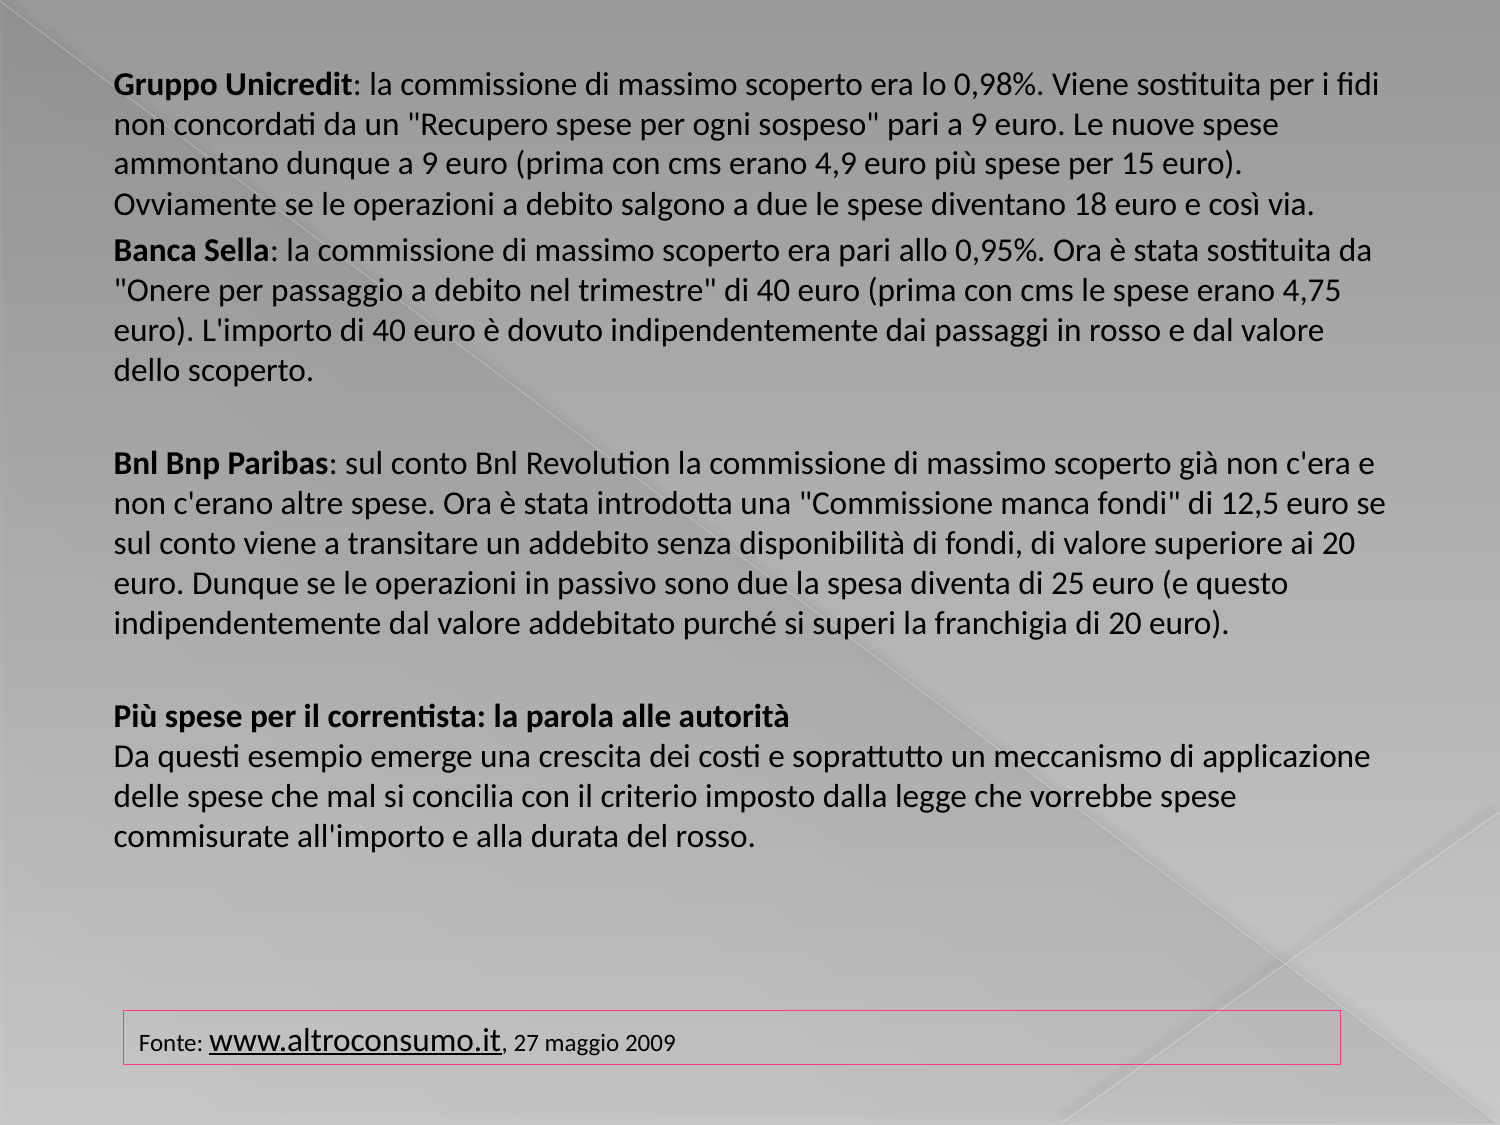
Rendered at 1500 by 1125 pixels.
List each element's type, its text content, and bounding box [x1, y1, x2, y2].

text_box Gruppo Unicredit: la commissione di massimo scoperto era lo 0,98%. Viene sostituita per i fidi non concordati da un "Recupero spese per ogni sospeso" pari a 9 euro. Le nuove spese ammontano dunque a 9 euro (prima con cms erano 4,9 euro più spese per 15 euro). Ovviamente se le operazioni a debito salgono a due le spese diventano 18 euro e così via. Banca Sella: la commissione di massimo scoperto era pari allo 0,95%. Ora è stata sostituita da "Onere per passaggio a debito nel trimestre" di 40 euro (prima con cms le spese erano 4,75 euro). L'importo di 40 euro è dovuto indipendentemente dai passaggi in rosso e dal valore dello scoperto. Bnl Bnp Paribas: sul conto Bnl Revolution la commissione di massimo scoperto già non c'era e non c'erano altre spese. Ora è stata introdotta una "Commissione manca fondi" di 12,5 euro se sul conto viene a transitare un addebito senza disponibilità di fondi, di valore superiore ai 20 euro. Dunque se le operazioni in passivo sono due la spesa diventa di 25 euro (e questo indipendentemente dal valore addebitato purché si superi la franchigia di 20 euro). Più spese per il correntista: la parola alle autorità Da questi esempio emerge una crescita dei costi e soprattutto un meccanismo di applicazione delle spese che mal si concilia con il criterio imposto dalla legge che vorrebbe spese commisurate all'importo e alla durata del rosso. [88, 54, 1412, 862]
text_box Fonte: www.altroconsumo.it, 27 maggio 2009 [123, 1010, 1341, 1065]
